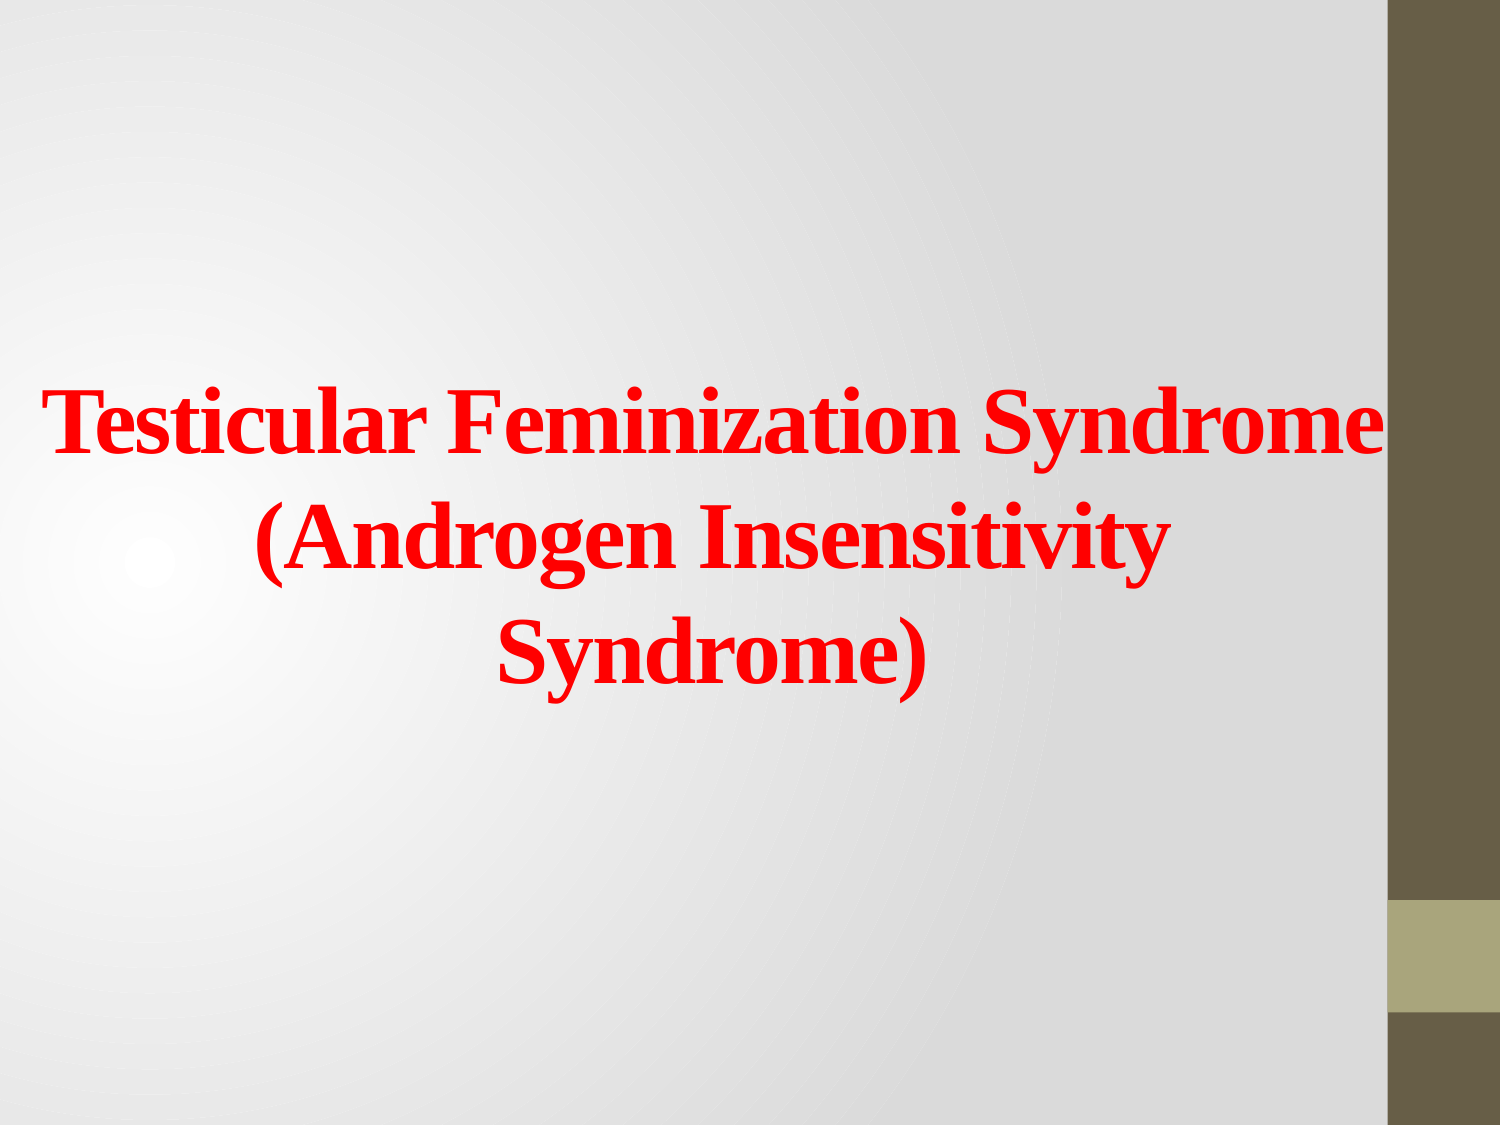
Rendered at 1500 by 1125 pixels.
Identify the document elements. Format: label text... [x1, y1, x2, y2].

title Testicular Feminization Syndrome (Androgen Insensitivity Syndrome) [24, 350, 1400, 825]
